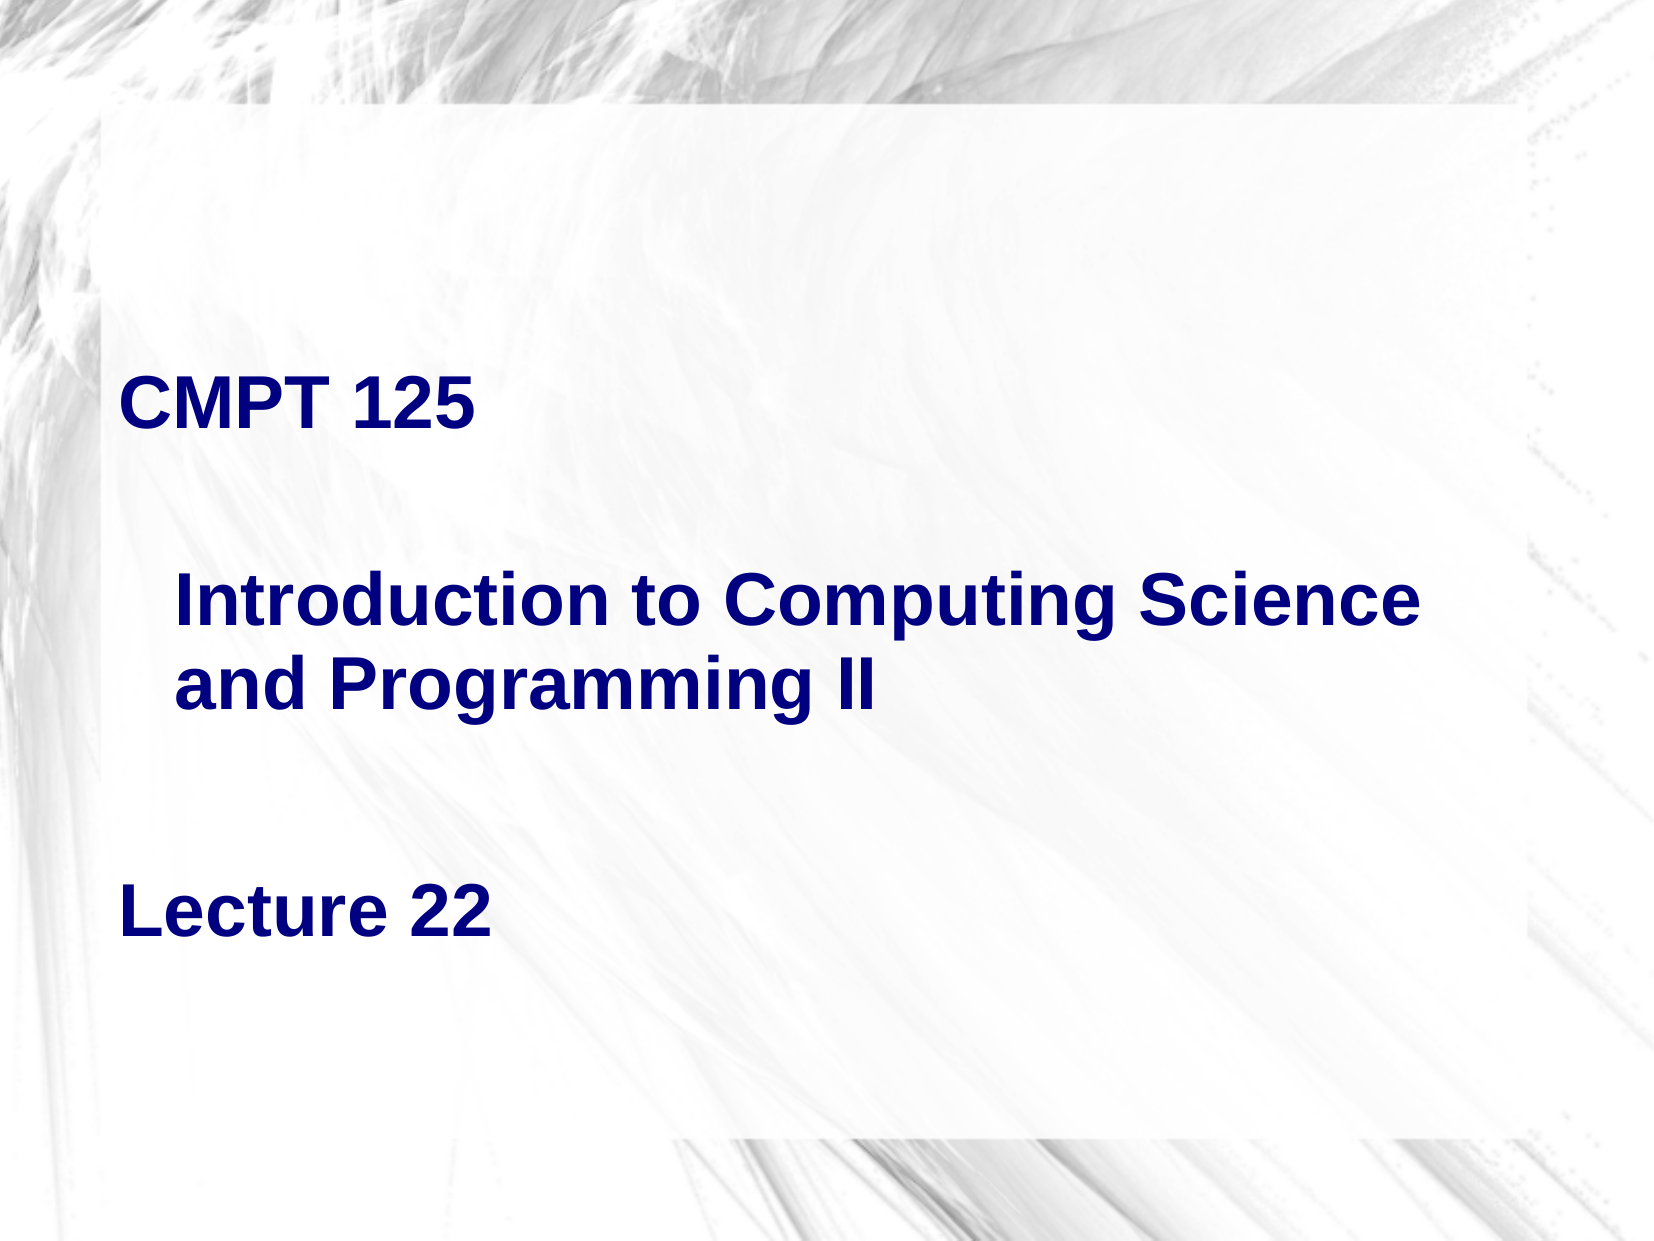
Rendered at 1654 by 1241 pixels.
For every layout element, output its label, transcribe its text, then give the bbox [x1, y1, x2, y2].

list CMPT 125 Introduction to Computing Science and Programming II Lecture 22 [118, 236, 1571, 1171]
picture [0, 0, 1654, 1241]
